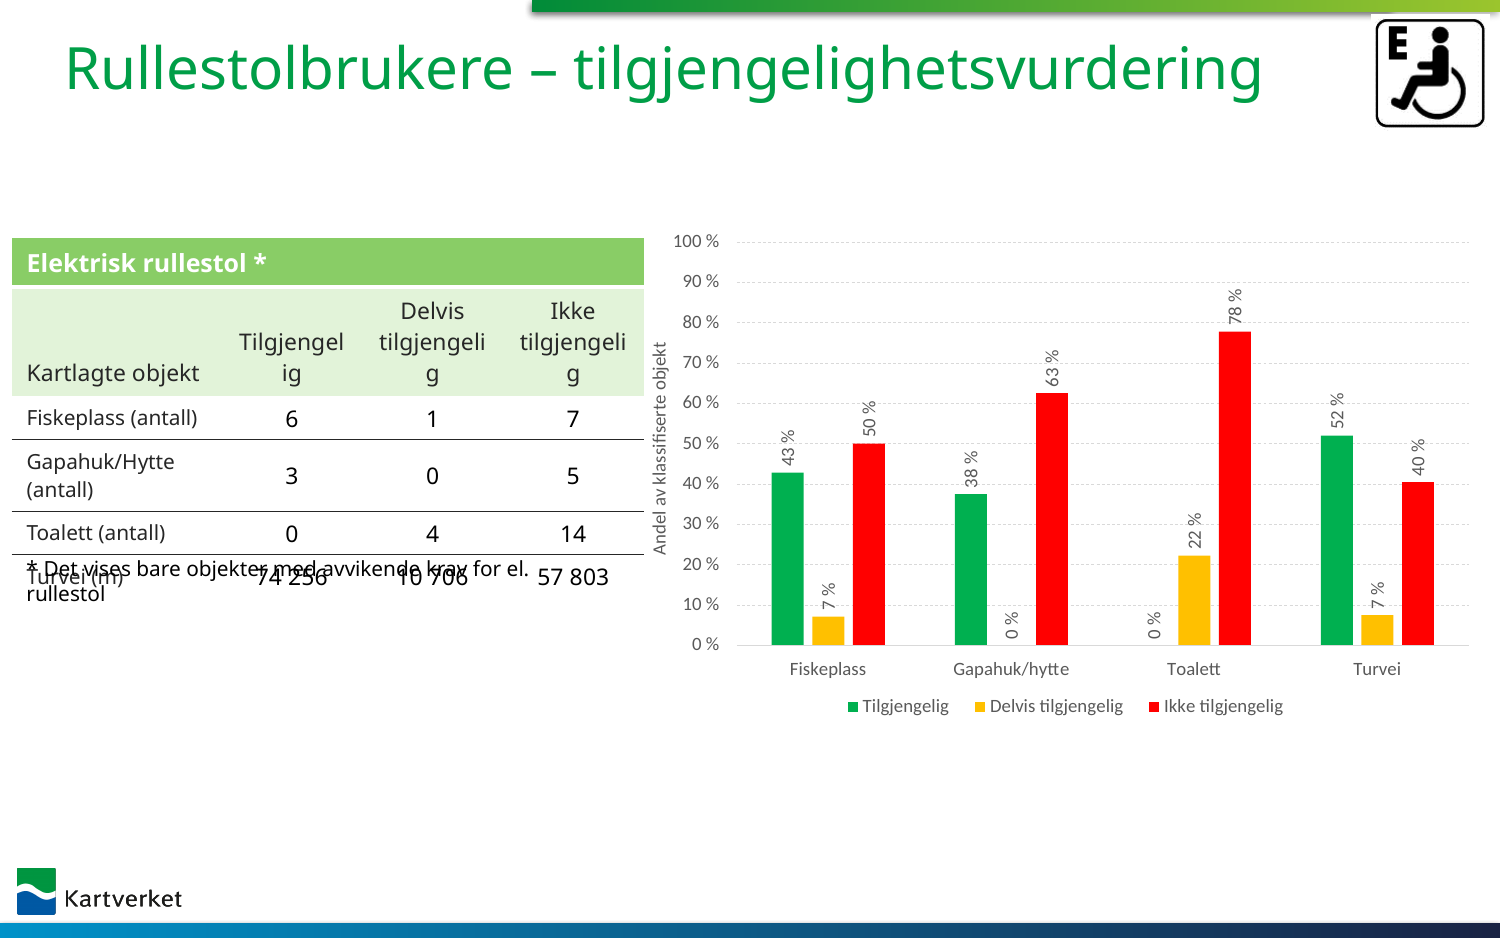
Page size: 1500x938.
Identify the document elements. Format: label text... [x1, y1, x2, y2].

table_header Elektrisk rullestol * [12, 238, 638, 285]
table_cell Tilgjengelig [222, 289, 362, 396]
table_cell 1 [362, 396, 503, 439]
picture [643, 218, 1481, 728]
table_cell 5 [503, 440, 638, 511]
table_cell 0 [362, 440, 503, 511]
text_box Rullestolbrukere – tilgjengelighetsvurdering [49, 12, 1372, 109]
table_cell 7 [503, 396, 638, 439]
table_cell 57 803 [597, 555, 638, 598]
table_cell Gapahuk/Hytte (antall) [12, 440, 222, 511]
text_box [1371, 13, 1491, 133]
table_cell Ikke tilgjengelig [503, 289, 638, 396]
table_cell Fiskeplass (antall) [12, 396, 222, 439]
table_cell 14 [503, 512, 638, 554]
table_cell 4 [362, 512, 503, 548]
table_cell 0 [222, 512, 362, 548]
table_cell Kartlagte objekt [12, 289, 222, 396]
table_cell Delvis tilgjengelig [362, 289, 503, 396]
table_cell 6 [222, 396, 362, 439]
table_cell 3 [222, 440, 362, 511]
text_box * Det vises bare objekter med avvikende krav for el. rullestol [11, 548, 597, 613]
table_cell Toalett (antall) [12, 512, 222, 548]
